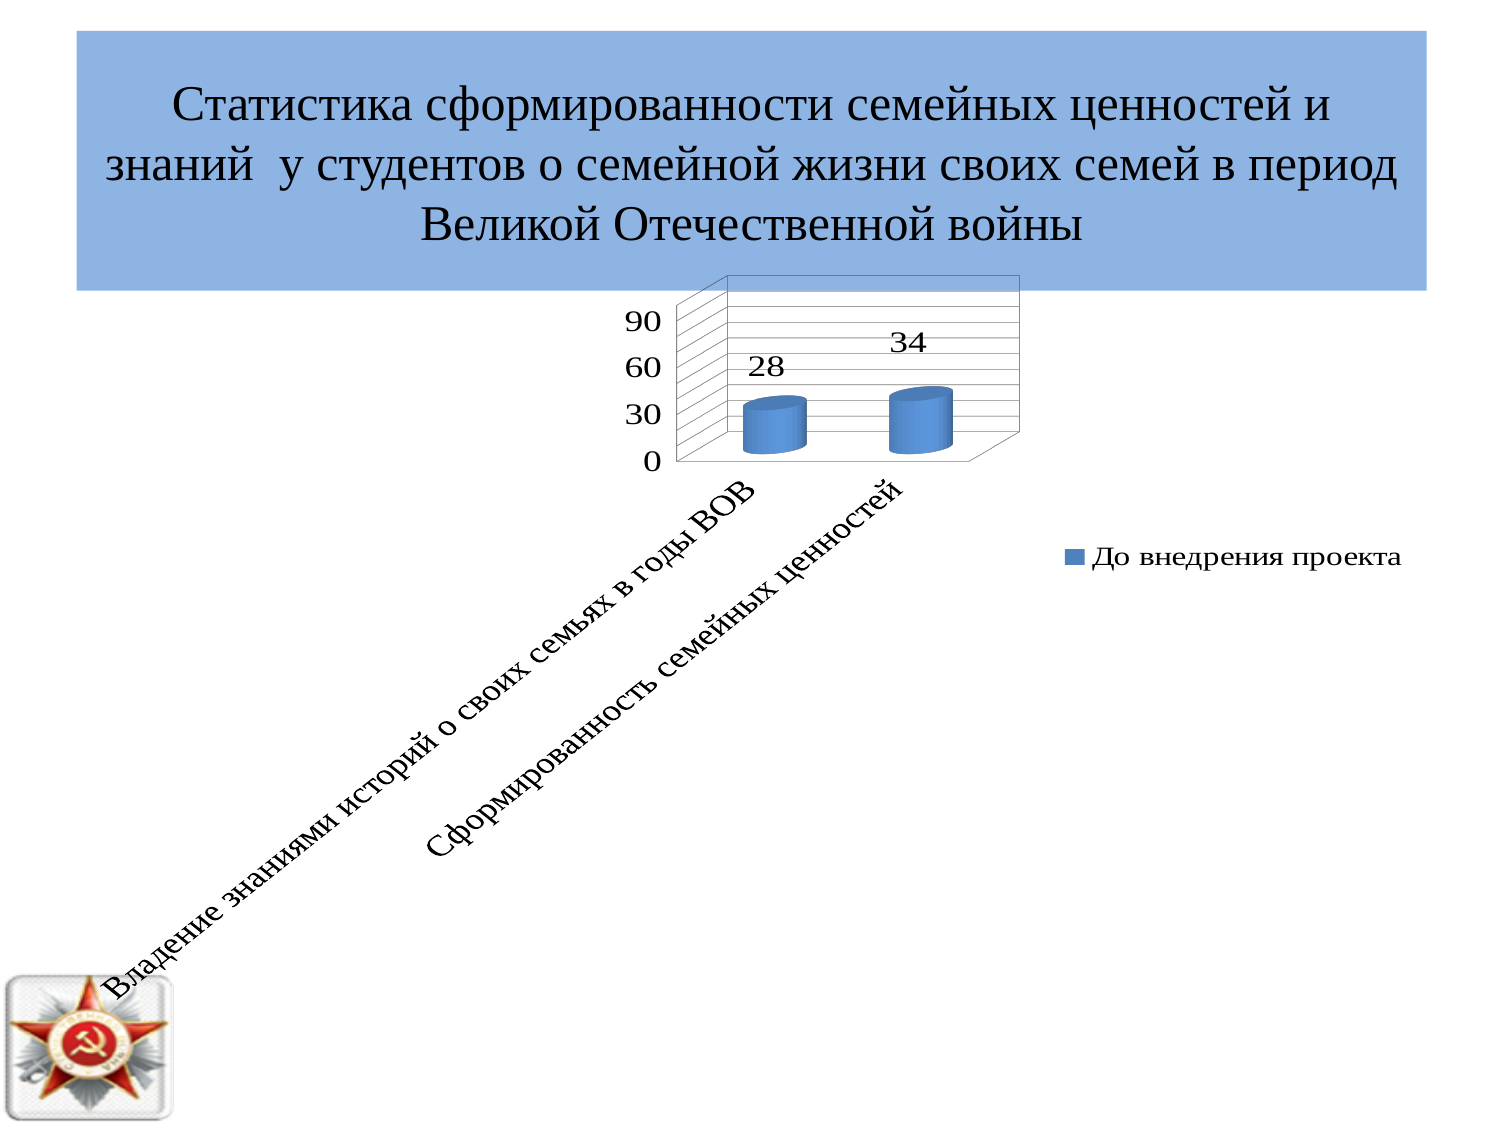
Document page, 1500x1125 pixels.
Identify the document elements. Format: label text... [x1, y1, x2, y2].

title Статистика сформированности семейных ценностей и знаний у студентов о семейной жизни своих семей в период Великой Отечественной войны [76, 30, 1427, 263]
text_box [0, 971, 178, 1125]
chart [74, 262, 1426, 1006]
